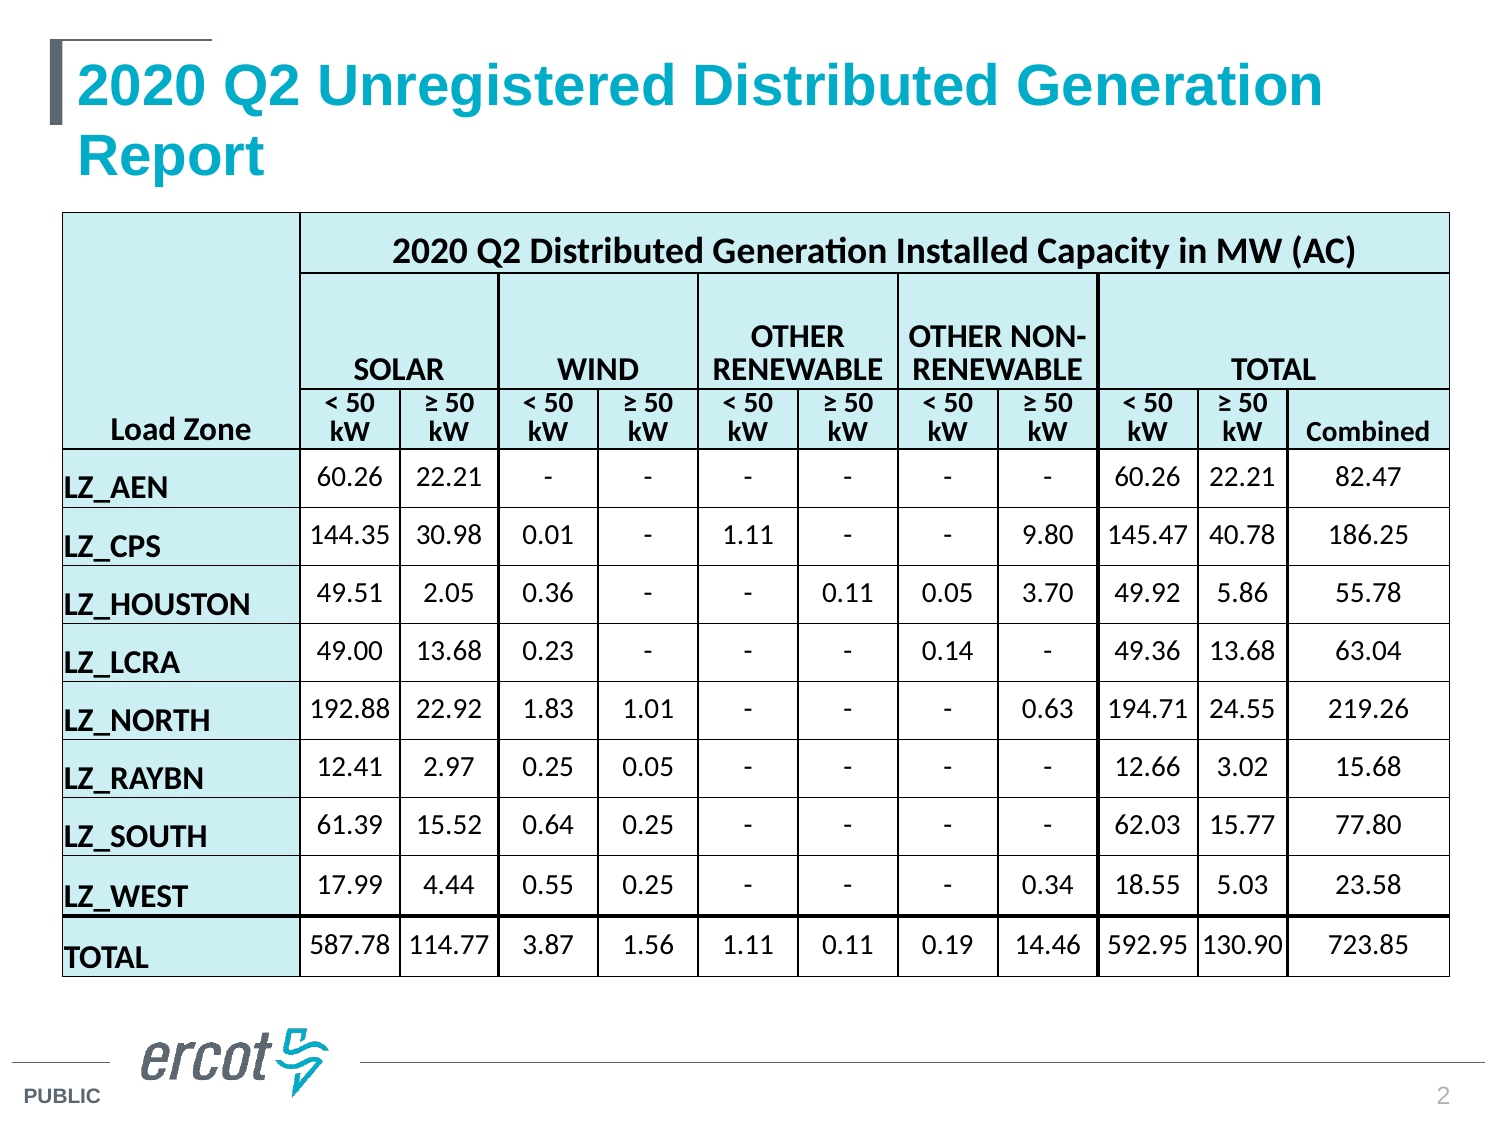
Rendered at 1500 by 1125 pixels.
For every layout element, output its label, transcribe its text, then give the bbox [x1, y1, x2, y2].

table_cell - [699, 624, 797, 681]
table_cell 13.68 [401, 624, 497, 681]
table_cell 1.11 [699, 918, 797, 976]
table_cell 0.25 [599, 798, 697, 855]
table_cell 1.01 [599, 682, 697, 739]
table_cell LZ_RAYBN [63, 740, 299, 797]
table_cell 60.26 [1100, 450, 1197, 507]
table_cell ≥ 50 kW [1199, 390, 1286, 448]
table_cell 2.97 [401, 740, 497, 797]
table_cell 587.78 [301, 918, 399, 976]
table_cell - [799, 508, 897, 565]
table_cell 18.55 [1100, 856, 1197, 914]
table_cell 219.26 [1289, 682, 1449, 739]
table_cell 5.03 [1199, 856, 1286, 914]
table_cell - [599, 450, 697, 507]
table_cell 60.26 [301, 450, 399, 507]
table_cell 0.36 [500, 566, 597, 623]
table_cell 12.41 [301, 740, 399, 797]
slide_number 2 [1400, 1076, 1488, 1113]
table_cell - [799, 450, 897, 507]
table_cell - [999, 798, 1096, 855]
table_cell 0.05 [599, 740, 697, 797]
table_cell 17.99 [301, 856, 399, 914]
table_cell WIND [500, 274, 697, 388]
table_cell 0.14 [899, 624, 997, 681]
table_cell 13.68 [1199, 624, 1286, 681]
table_cell 0.23 [500, 624, 597, 681]
table_cell - [500, 450, 597, 507]
table_cell - [699, 682, 797, 739]
table_cell 49.92 [1100, 566, 1197, 623]
table_cell 15.52 [401, 798, 497, 855]
table_cell TOTAL [1100, 274, 1449, 388]
table_cell ≥ 50 kW [799, 390, 897, 448]
table_cell - [799, 798, 897, 855]
table_cell 0.34 [999, 856, 1096, 914]
table_cell OTHER RENEWABLE [699, 274, 897, 388]
table_cell LZ_CPS [63, 508, 299, 565]
table_cell 186.25 [1289, 508, 1449, 565]
picture [137, 1024, 332, 1100]
table_cell SOLAR [301, 274, 497, 388]
table_cell - [599, 508, 697, 565]
table_cell 62.03 [1100, 798, 1197, 855]
table_cell - [699, 450, 797, 507]
table_cell - [799, 682, 897, 739]
table_cell 145.47 [1100, 508, 1197, 565]
table_cell - [999, 740, 1096, 797]
table_cell ≥ 50 kW [599, 390, 697, 448]
table_cell 22.92 [401, 682, 497, 739]
table_cell - [999, 450, 1096, 507]
table_cell 0.55 [500, 856, 597, 914]
table_cell 3.70 [999, 566, 1096, 623]
table_cell ≥ 50 kW [999, 390, 1096, 448]
table_cell - [899, 856, 997, 914]
table_cell 3.02 [1199, 740, 1286, 797]
table_cell - [799, 740, 897, 797]
table_cell < 50 kW [899, 390, 997, 448]
table_cell 5.86 [1199, 566, 1286, 623]
table_cell 1.83 [500, 682, 597, 739]
table_cell 4.44 [401, 856, 497, 914]
table_cell LZ_NORTH [63, 682, 299, 739]
table_cell < 50 kW [500, 390, 597, 448]
table_cell - [899, 740, 997, 797]
table_cell 0.11 [799, 566, 897, 623]
table_cell - [699, 740, 797, 797]
table_cell - [999, 624, 1096, 681]
table_header 2020 Q2 Distributed Generation Installed Capacity in MW (AC) [301, 213, 1449, 272]
table_cell 1.56 [599, 918, 697, 976]
table_cell 24.55 [1199, 682, 1286, 739]
table_cell 40.78 [1199, 508, 1286, 565]
table_cell 82.47 [1289, 450, 1449, 507]
table_cell LZ_LCRA [63, 624, 299, 681]
table_cell 3.87 [500, 918, 597, 976]
table_cell TOTAL [63, 918, 299, 976]
table_cell 0.63 [999, 682, 1096, 739]
table_cell 592.95 [1100, 918, 1197, 976]
table_cell < 50 kW [1100, 390, 1197, 448]
table_cell - [899, 508, 997, 565]
table_cell 77.80 [1289, 798, 1449, 855]
table_cell 0.64 [500, 798, 597, 855]
table_cell LZ_AEN [63, 450, 299, 507]
table_cell < 50 kW [699, 390, 797, 448]
table_cell 14.46 [999, 918, 1096, 976]
table_cell 114.77 [401, 918, 497, 976]
table_cell 55.78 [1289, 566, 1449, 623]
table_cell - [599, 566, 697, 623]
table_cell - [699, 566, 797, 623]
table_cell 15.77 [1199, 798, 1286, 855]
table_cell LZ_SOUTH [63, 798, 299, 855]
table_cell 22.21 [401, 450, 497, 507]
table_cell ≥ 50 kW [401, 390, 497, 448]
table_cell - [699, 798, 797, 855]
table_cell LZ_HOUSTON [63, 566, 299, 623]
table_cell - [799, 856, 897, 914]
table_cell 23.58 [1289, 856, 1449, 914]
table_cell 49.36 [1100, 624, 1197, 681]
table_cell 22.21 [1199, 450, 1286, 507]
table_cell OTHER NON-RENEWABLE [899, 274, 1096, 388]
table_header Load Zone [63, 213, 299, 448]
table_cell - [899, 798, 997, 855]
table_cell - [699, 856, 797, 914]
table_cell 9.80 [999, 508, 1096, 565]
table_cell 61.39 [301, 798, 399, 855]
table_cell < 50 kW [301, 390, 399, 448]
table_cell LZ_WEST [63, 856, 299, 914]
table_cell - [799, 624, 897, 681]
title 2020 Q2 Unregistered Distributed Generation Report [62, 39, 1450, 125]
table_cell - [899, 450, 997, 507]
table_cell 192.88 [301, 682, 399, 739]
table_cell 723.85 [1289, 918, 1449, 976]
table_cell - [899, 682, 997, 739]
table_cell 0.11 [799, 918, 897, 976]
table_cell 130.90 [1199, 918, 1286, 976]
table_cell 0.25 [599, 856, 697, 914]
table_cell 0.01 [500, 508, 597, 565]
table_cell 49.00 [301, 624, 399, 681]
table_cell 0.05 [899, 566, 997, 623]
table_cell 63.04 [1289, 624, 1449, 681]
table_cell - [599, 624, 697, 681]
table_cell 0.19 [899, 918, 997, 976]
table_cell 49.51 [301, 566, 399, 623]
table_cell 30.98 [401, 508, 497, 565]
table_cell 0.25 [500, 740, 597, 797]
table_cell 2.05 [401, 566, 497, 623]
table_cell 144.35 [301, 508, 399, 565]
table_cell 194.71 [1100, 682, 1197, 739]
table_cell Combined [1289, 390, 1449, 448]
table_cell 1.11 [699, 508, 797, 565]
table_cell 12.66 [1100, 740, 1197, 797]
table_cell 15.68 [1289, 740, 1449, 797]
